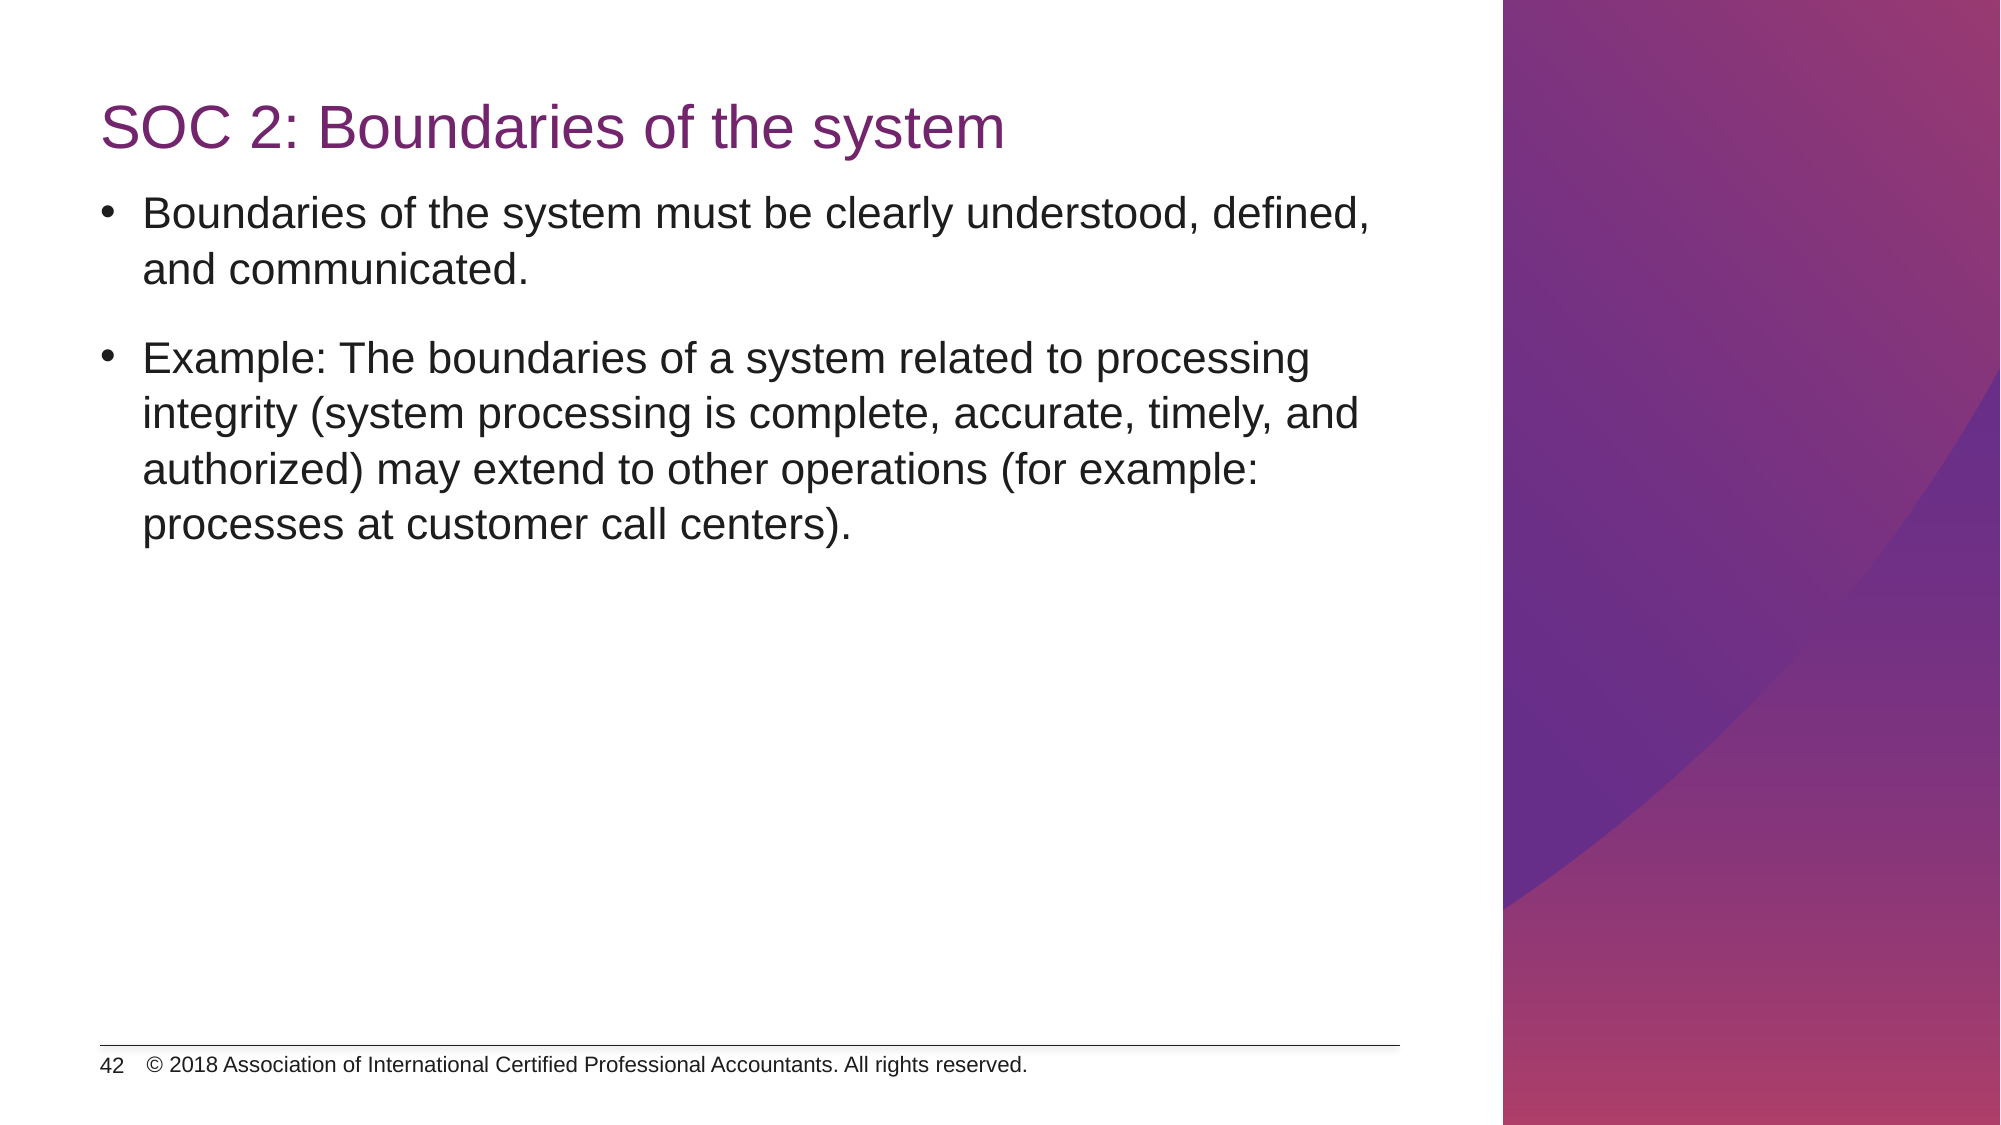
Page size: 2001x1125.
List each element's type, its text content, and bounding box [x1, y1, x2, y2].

picture [1503, 0, 2001, 1125]
list Boundaries of the system must be clearly understood, defined, and communicated. Example: The boundaries of a system related to processing integrity (system processing is complete, accurate, timely, and authorized) may extend to other operations (for example: processes at customer call centers). [100, 182, 1401, 915]
footer © 2018 Association of International Certified Professional Accountants. All rights reserved. [147, 1050, 1400, 1111]
title SOC 2: Boundaries of the system [100, 31, 1401, 161]
slide_number 42 [99, 1050, 147, 1111]
